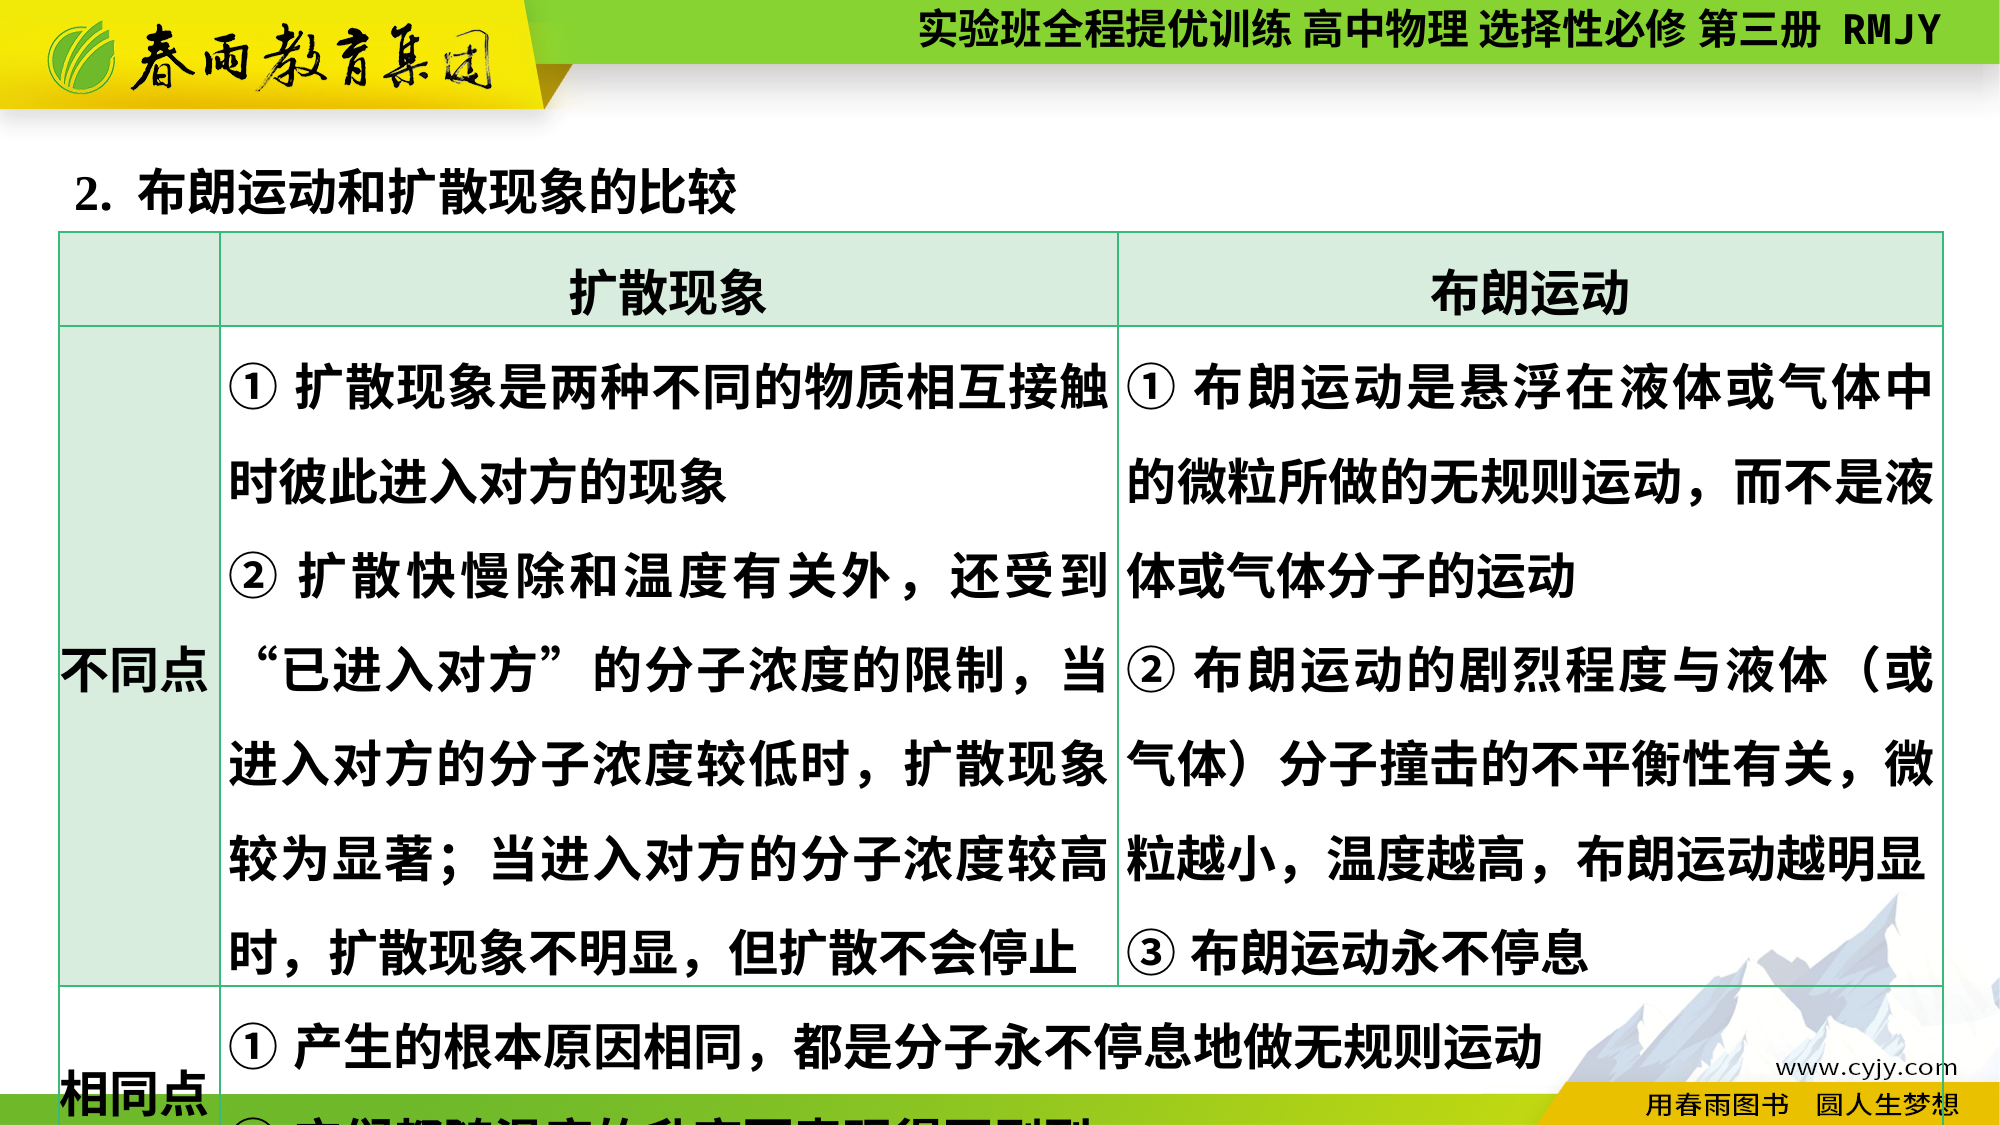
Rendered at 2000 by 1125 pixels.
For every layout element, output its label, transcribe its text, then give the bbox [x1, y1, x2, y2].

table_cell ①扩散现象是两种不同的物质相互接触时彼此进入对方的现象 ②扩散快慢除和温度有关外，还受到“已进入对方”的分子浓度的限制，当进入对方的分子浓度较低时，扩散现象较为显著；当进入对方的分子浓度较高时，扩散现象不明显，但扩散不会停止 [221, 327, 1117, 985]
table_header 布朗运动 [1119, 233, 1942, 325]
table_cell 相同点 [60, 987, 219, 1125]
table_cell 不同点 [60, 327, 219, 985]
table_cell ①产生的根本原因相同，都是分子永不停息地做无规则运动 ②它们都随温度的升高而表现得更剧烈 [221, 987, 1942, 1125]
picture [0, 0, 2000, 1125]
table_header 扩散现象 [221, 233, 1117, 325]
list 2. 布朗运动和扩散现象的比较 [59, 122, 1944, 217]
table_header [60, 233, 219, 325]
table_cell ①布朗运动是悬浮在液体或气体中的微粒所做的无规则运动，而不是液体或气体分子的运动 ②布朗运动的剧烈程度与液体（或气体）分子撞击的不平衡性有关，微粒越小，温度越高，布朗运动越明显 ③布朗运动永不停息 [1119, 327, 1942, 985]
